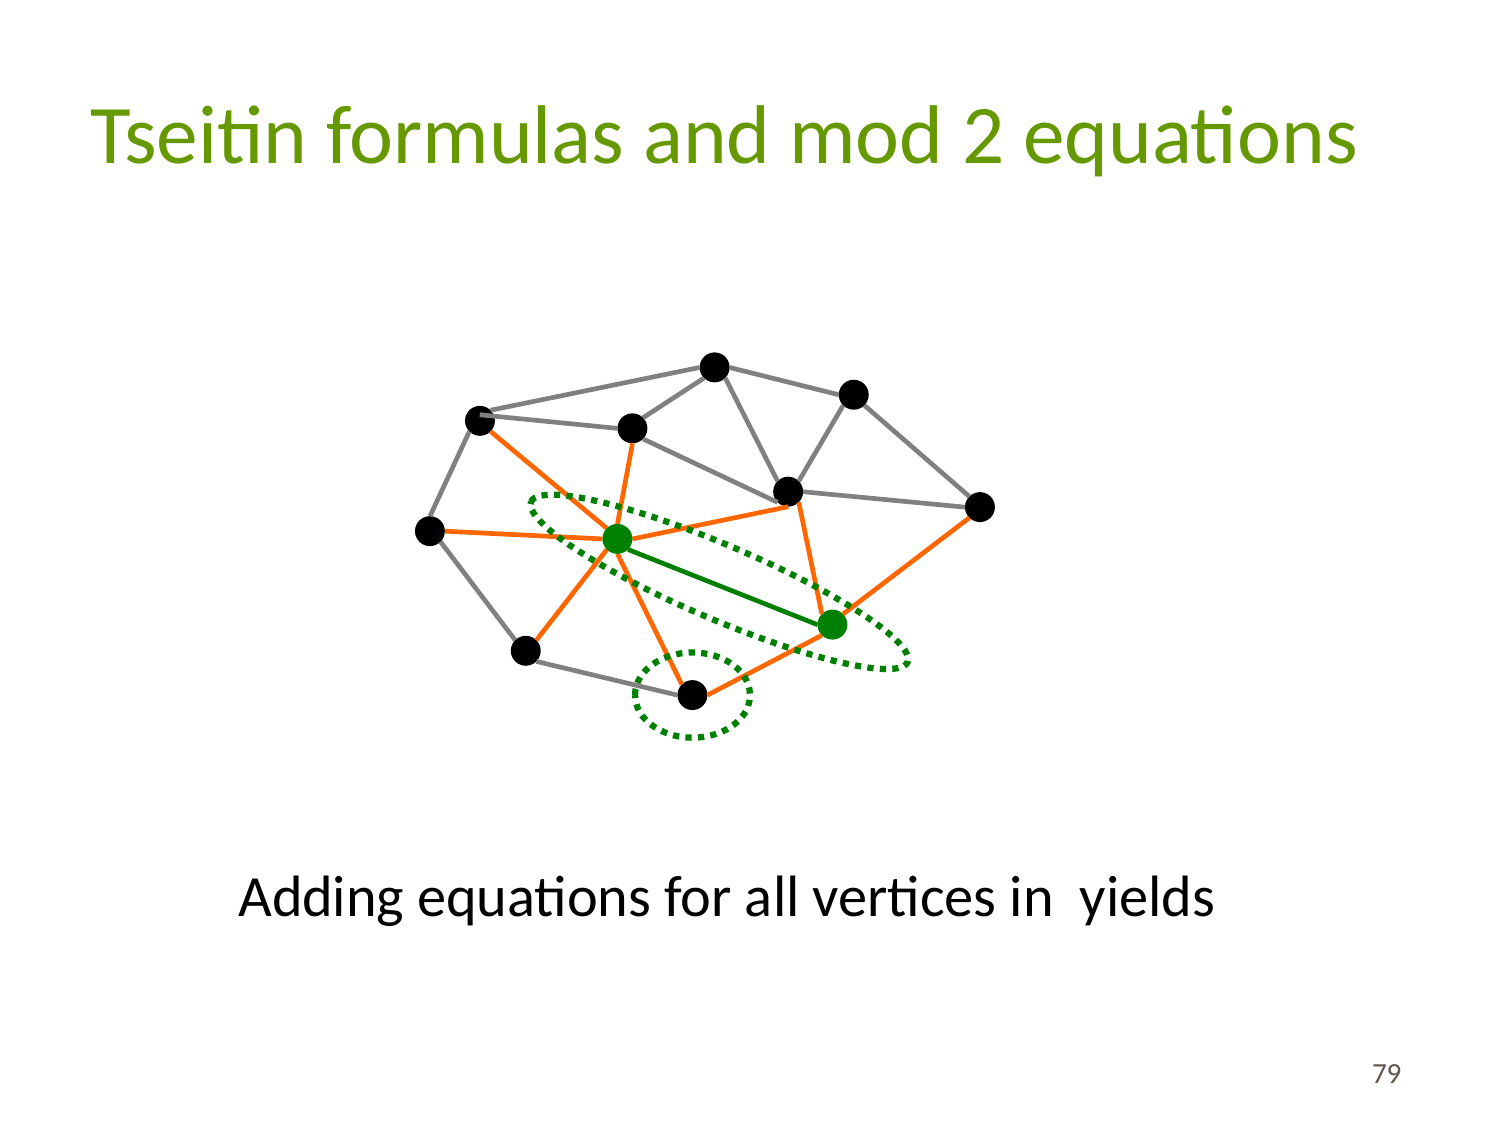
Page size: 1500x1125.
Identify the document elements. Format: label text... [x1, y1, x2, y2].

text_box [490, 431, 607, 529]
text_box [839, 379, 869, 410]
text_box [414, 516, 445, 547]
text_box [617, 553, 682, 685]
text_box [490, 367, 700, 411]
text_box [548, 503, 738, 574]
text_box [429, 431, 470, 517]
text_box [635, 652, 750, 738]
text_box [643, 377, 705, 418]
text_box [510, 635, 541, 666]
text_box [778, 476, 803, 507]
text_box [699, 352, 730, 383]
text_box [725, 377, 778, 438]
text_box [536, 661, 678, 696]
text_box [632, 506, 789, 539]
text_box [864, 405, 970, 497]
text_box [707, 635, 822, 696]
text_box [464, 405, 491, 436]
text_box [803, 491, 965, 508]
slide_number 79 [1104, 1021, 1417, 1097]
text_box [798, 502, 822, 615]
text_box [444, 531, 603, 539]
text_box [726, 590, 909, 670]
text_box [536, 549, 607, 641]
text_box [440, 541, 516, 641]
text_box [628, 549, 818, 625]
title Tseitin formulas and mod 2 equations [75, 37, 1375, 188]
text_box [729, 367, 839, 395]
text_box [843, 517, 970, 614]
text_box [965, 492, 995, 523]
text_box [479, 414, 618, 429]
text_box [798, 405, 844, 482]
text_box [617, 413, 648, 443]
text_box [643, 438, 778, 503]
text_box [617, 443, 633, 524]
